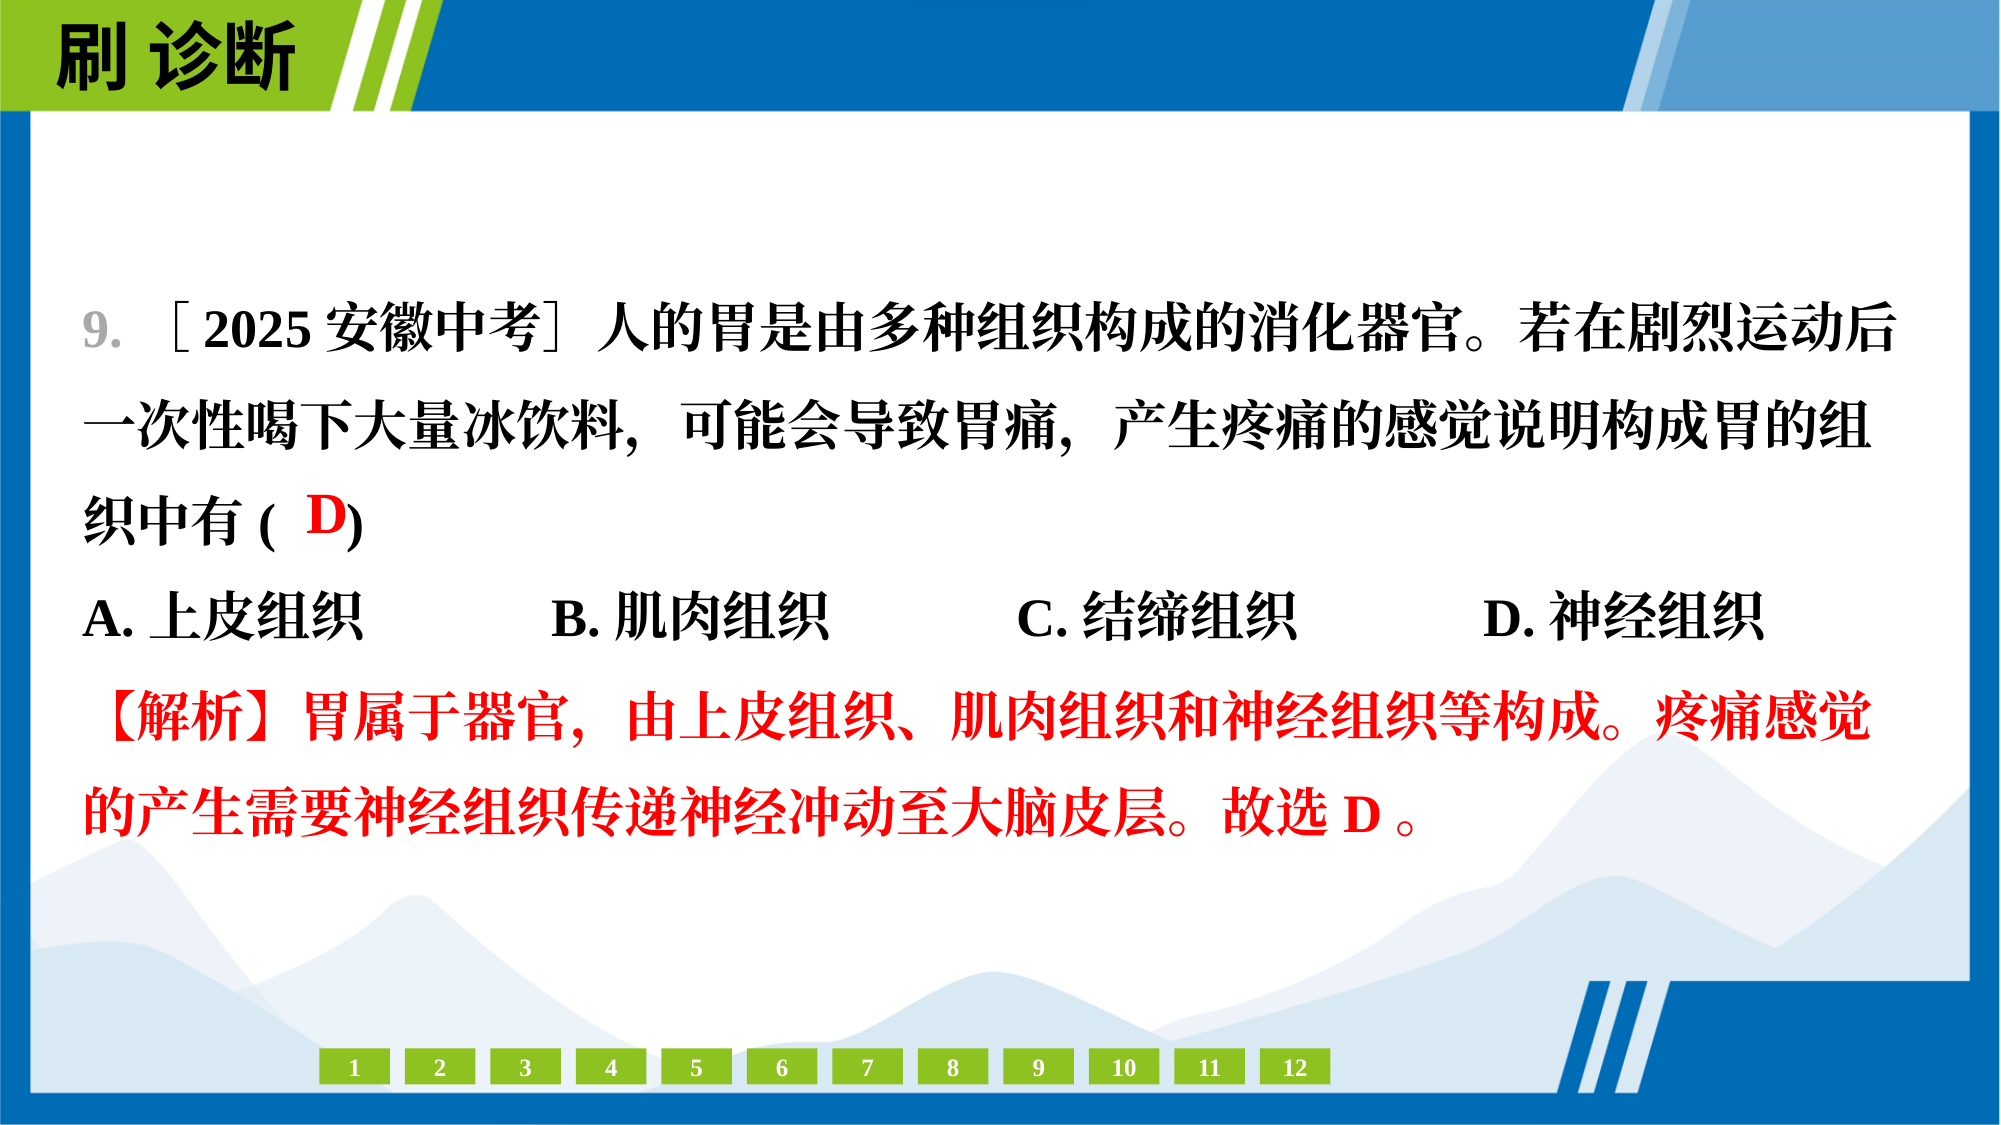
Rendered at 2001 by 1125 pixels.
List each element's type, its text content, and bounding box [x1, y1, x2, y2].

text_box D [285, 471, 370, 542]
text_box A.上皮组织 B.肌肉组织 C.结缔组织 D.神经组织 [82, 551, 1917, 637]
text_box 9.［2025安徽中考］人的胃是由多种组织构成的消化器官。若在剧烈运动后 一次性喝下大量冰饮料，可能会导致胃痛，产生疼痛的感觉说明构成胃的组 织中有( ) [82, 260, 1917, 542]
text_box 【解析】胃属于器官，由上皮组织、肌肉组织和神经组织等构成。疼痛感觉 的产生需要神经组织传递神经冲动至大脑皮层。故选D。 [82, 649, 1917, 833]
picture [0, 0, 2000, 1125]
